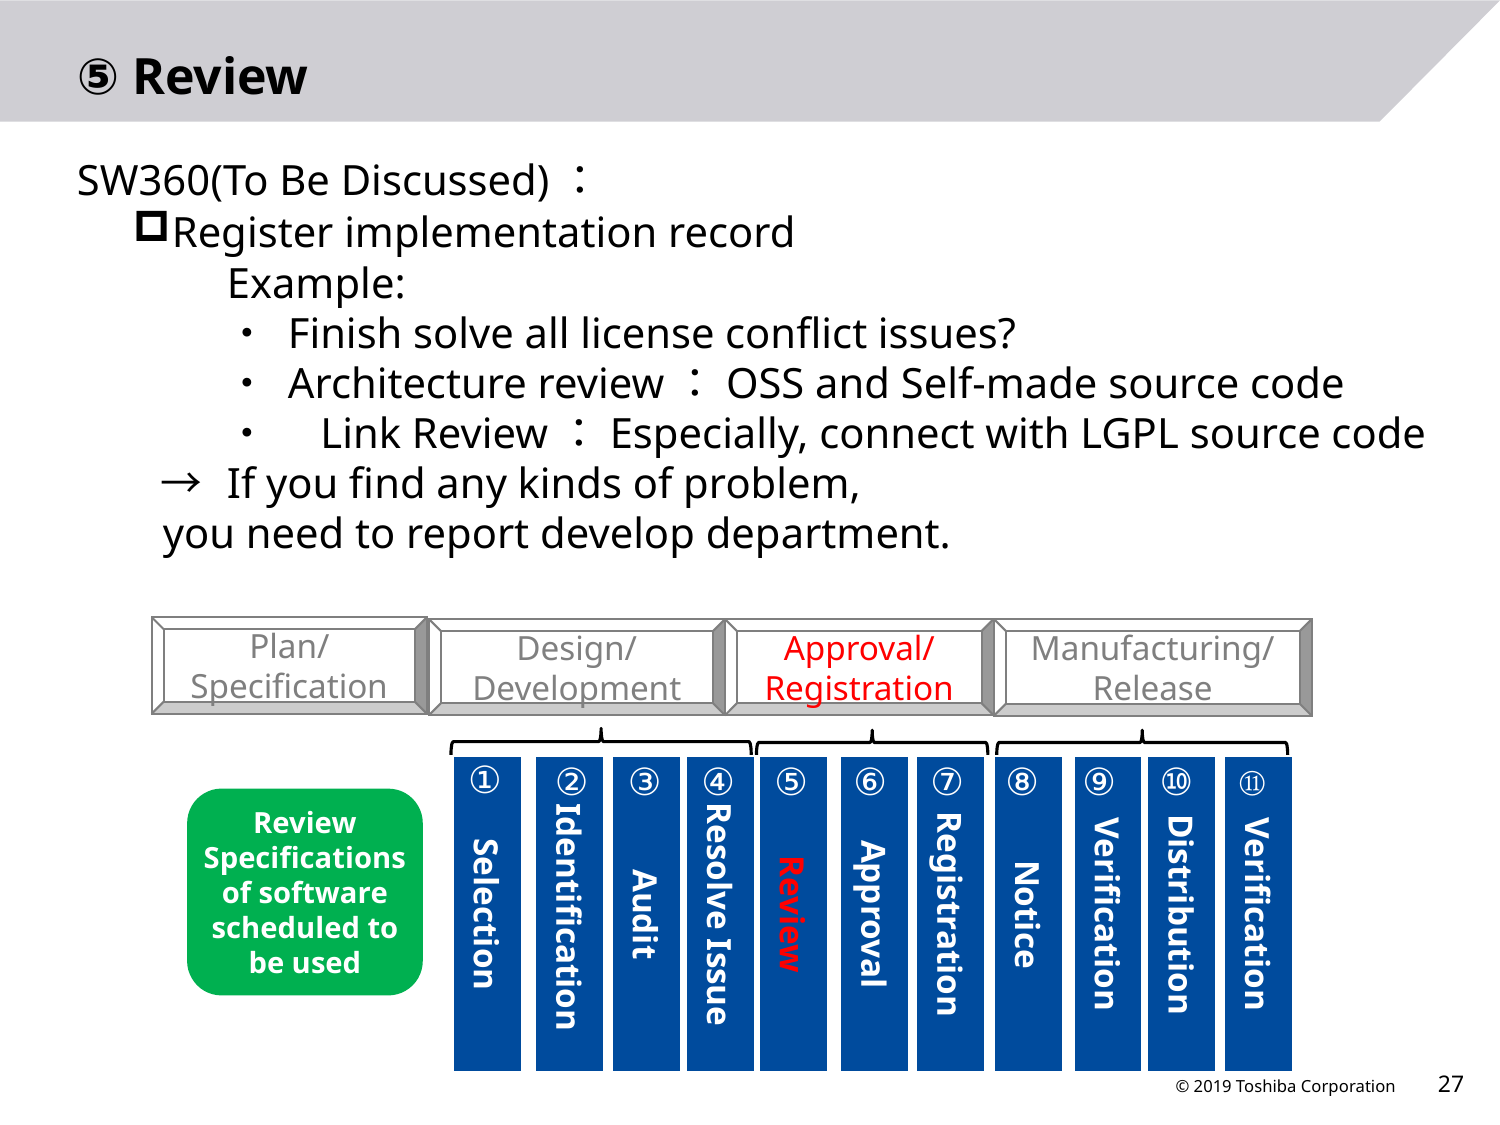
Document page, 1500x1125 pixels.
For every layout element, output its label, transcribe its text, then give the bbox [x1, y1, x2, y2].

text_box Approval/ Registration [724, 618, 995, 717]
text_box ⑧ [990, 750, 1054, 811]
text_box ② [729, 620, 990, 630]
text_box ⑤ [759, 755, 823, 811]
text_box ① [453, 748, 517, 809]
text_box Selection [998, 620, 1308, 630]
text_box [996, 730, 1288, 755]
text_box ③ [613, 750, 677, 811]
text_box ④ [686, 750, 750, 811]
text_box Identification [535, 756, 604, 1072]
text_box ① [433, 620, 721, 630]
text_box Registration [916, 756, 985, 1072]
text_box Distribution [1147, 756, 1216, 1072]
text_box Plan/ Specification [150, 616, 428, 715]
text_box ⑪ [1224, 750, 1283, 811]
text_box Audit [612, 756, 681, 1072]
text_box ② [540, 750, 604, 811]
text_box ⑦ [915, 755, 979, 811]
text_box ⑥ [838, 755, 902, 811]
text_box Resolve Issue [686, 756, 755, 1072]
text_box Design/ Development [428, 618, 724, 716]
text_box ⑨ [1067, 750, 1131, 811]
text_box Notice [994, 756, 1063, 1072]
title ⑤ Review [0, 0, 1500, 123]
text_box Review Specifications of software scheduled to be used [187, 788, 423, 996]
text_box Review [759, 756, 828, 1072]
text_box [756, 730, 988, 755]
text_box Manufacturing/Release [994, 618, 1313, 717]
text_box Approval [840, 756, 909, 1072]
text_box Selection [453, 756, 522, 1072]
list SW360(To Be Discussed)： Register implementation record Example: ・ Finish solve all license conflict issues? ・ Architecture review：OSS and Self-made source code ・ Link Review：Especially, connect with LGPL source code → If you find any kinds of problem, you need to report develop department. [76, 146, 1470, 971]
text_box Verification [1074, 756, 1142, 1072]
text_box ⑩ [1144, 750, 1208, 811]
text_box [450, 728, 752, 755]
text_box [155, 618, 423, 628]
text_box Verification [1224, 756, 1293, 1072]
